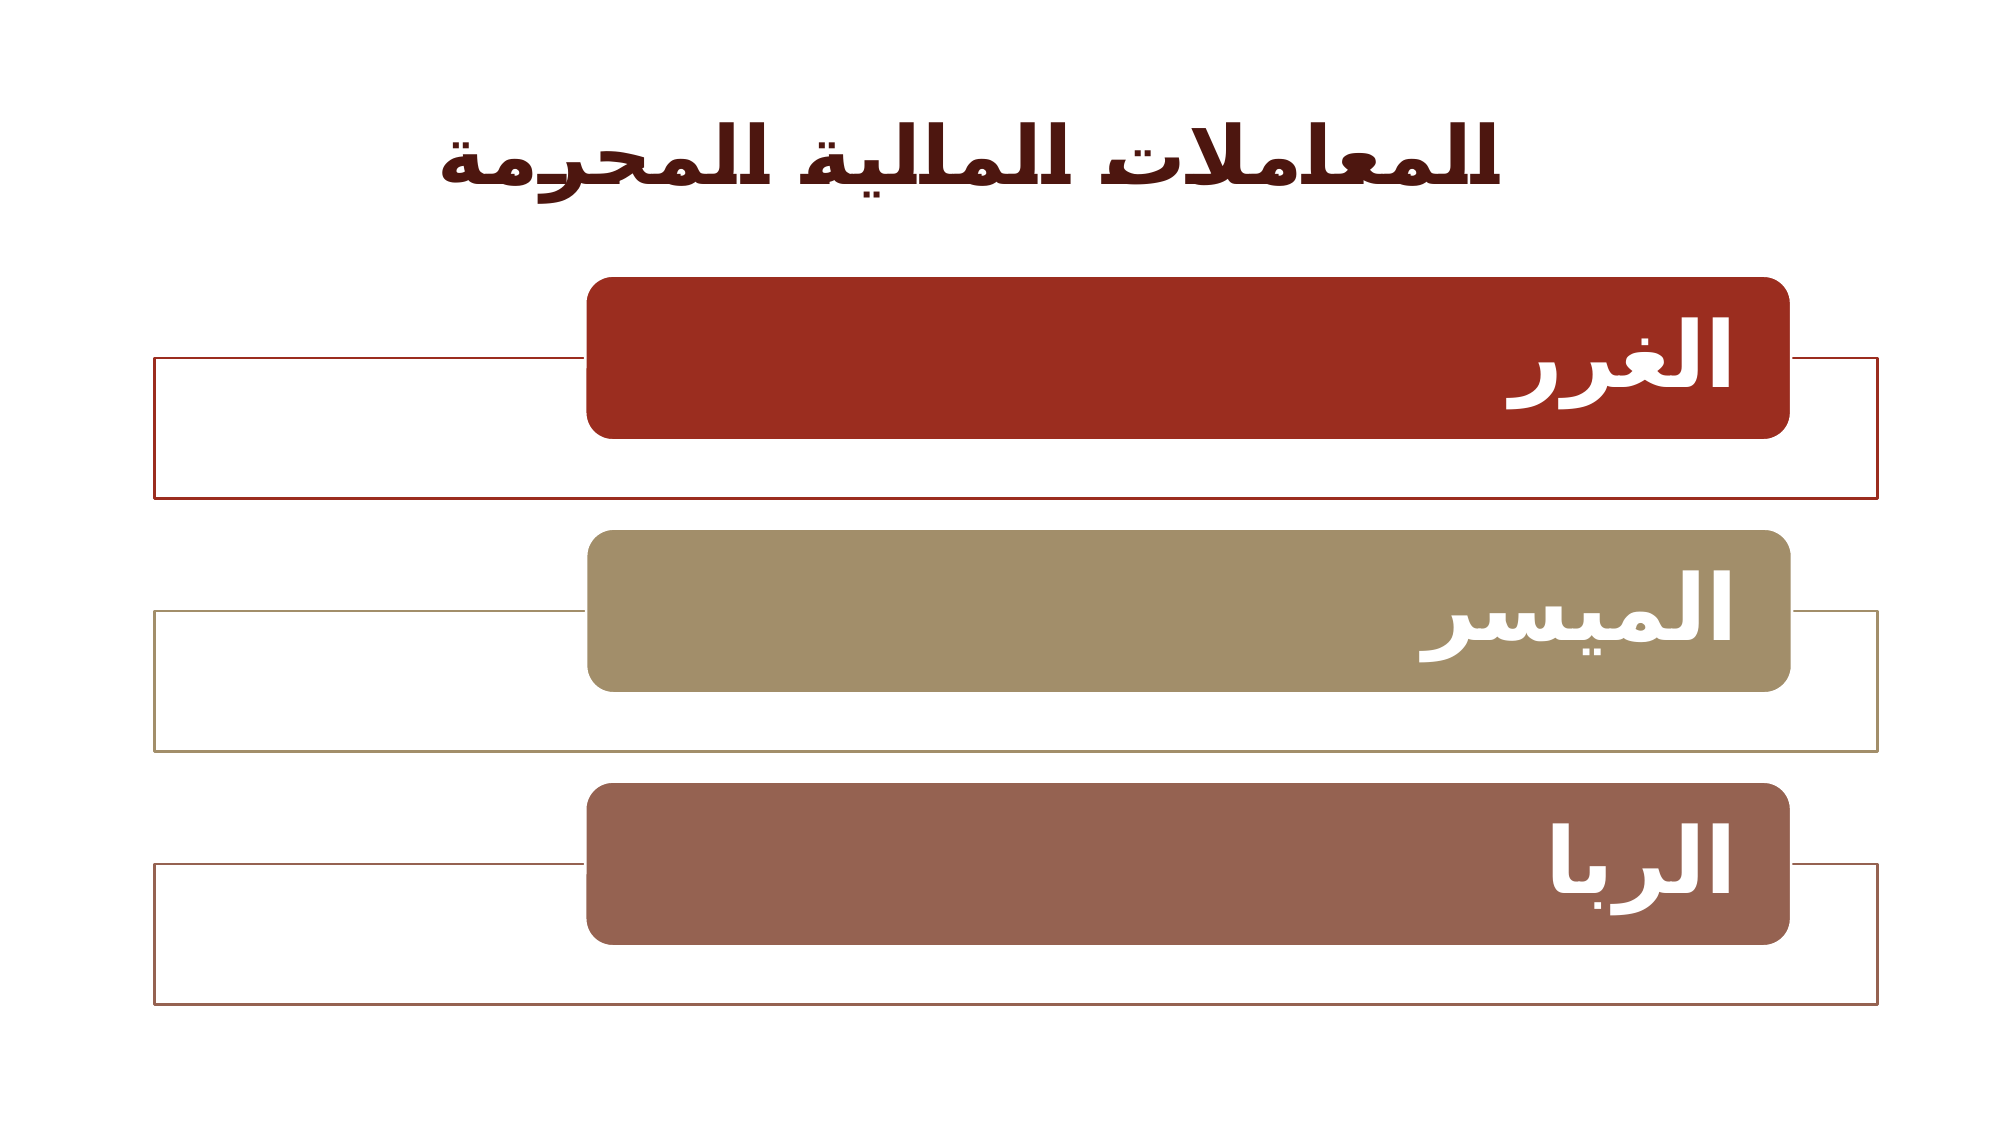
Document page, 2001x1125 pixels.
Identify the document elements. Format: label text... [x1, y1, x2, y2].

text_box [154, 273, 1878, 1008]
title المعاملات المالية المحرمة [376, 91, 1564, 231]
